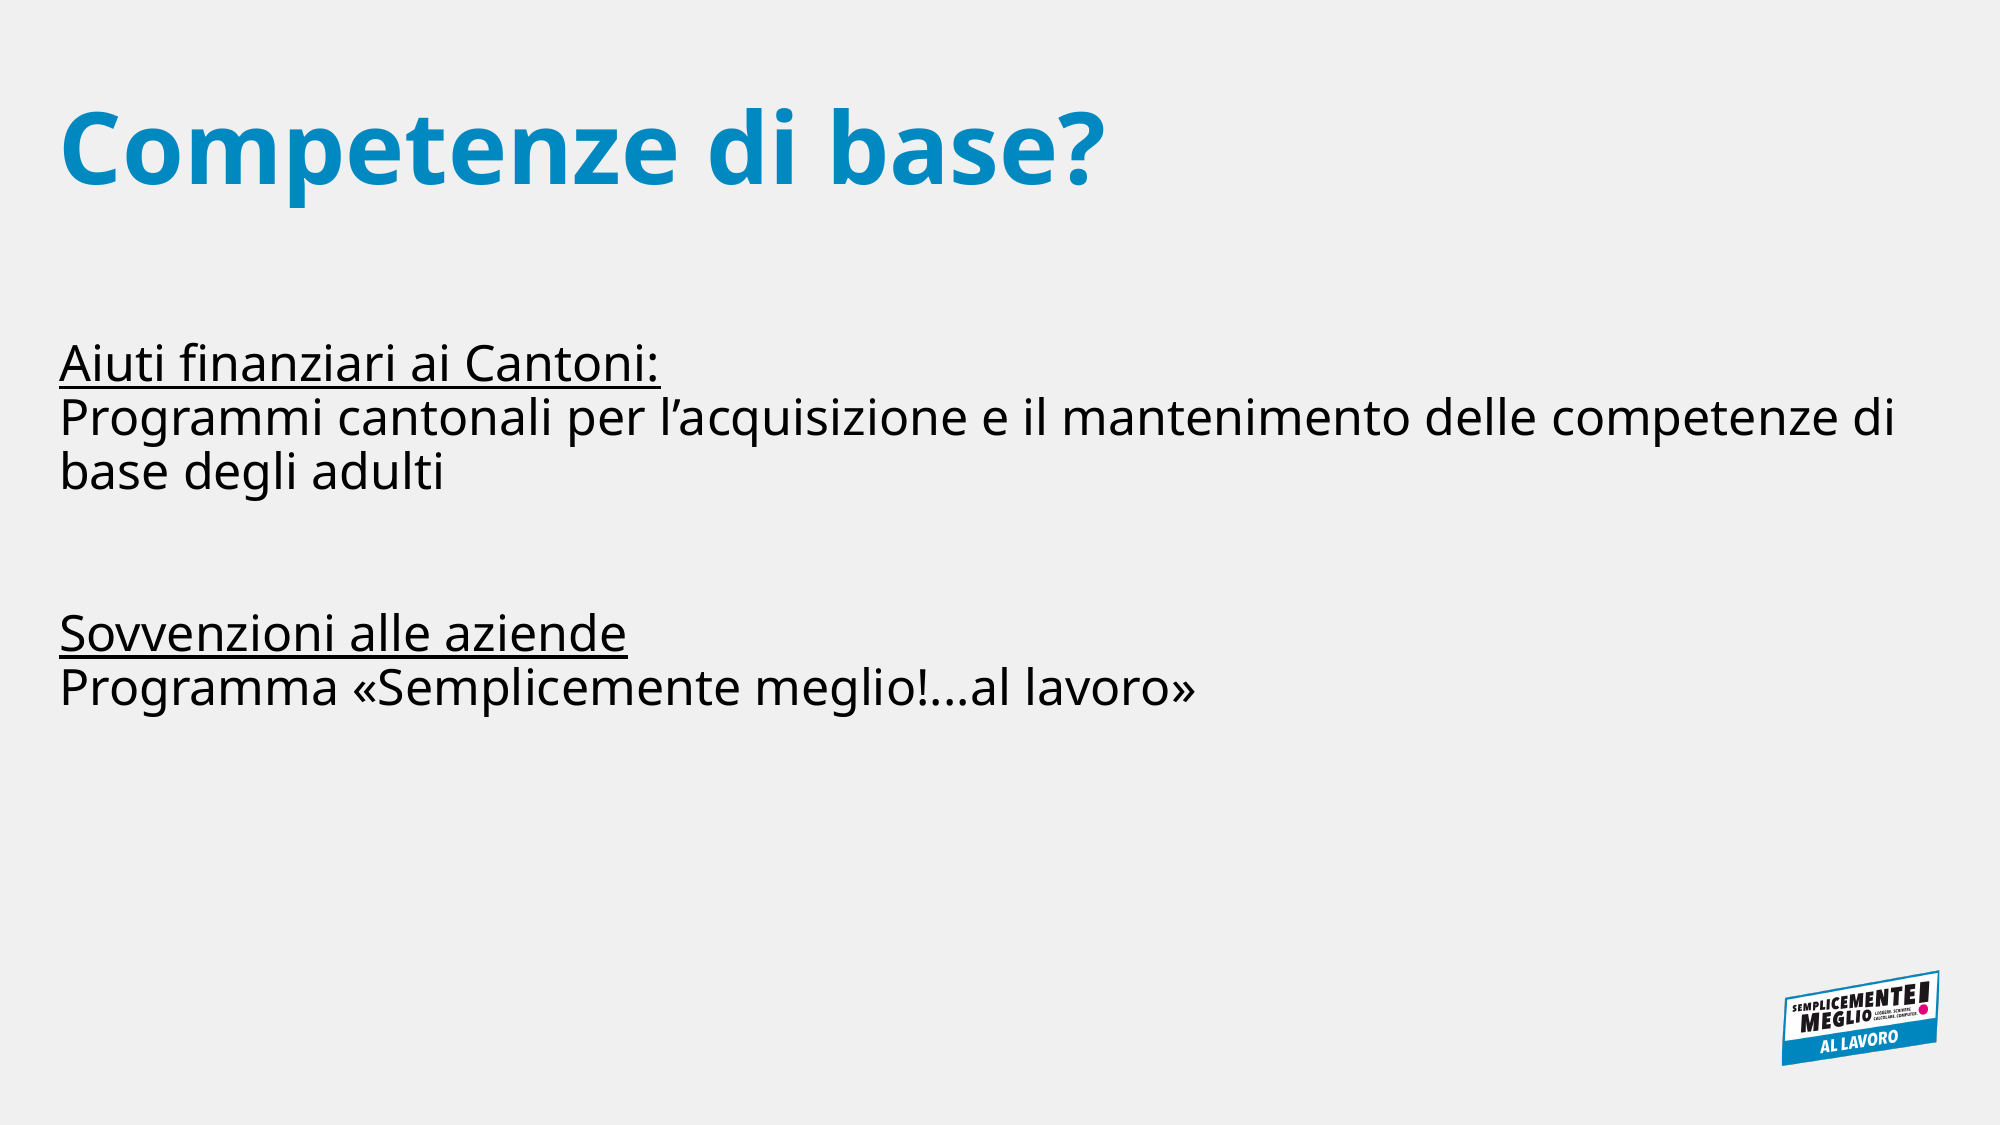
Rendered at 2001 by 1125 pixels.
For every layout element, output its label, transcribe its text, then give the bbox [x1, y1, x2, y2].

text_box Aiuti finanziari ai Cantoni: Programmi cantonali per l’acquisizione e il mantenimento delle competenze di base degli adulti Sovvenzioni alle aziende Programma «Semplicemente meglio!...al lavoro» [44, 331, 1939, 848]
picture [1172, 506, 1830, 940]
text_box Competenze di base? [44, 55, 1923, 250]
